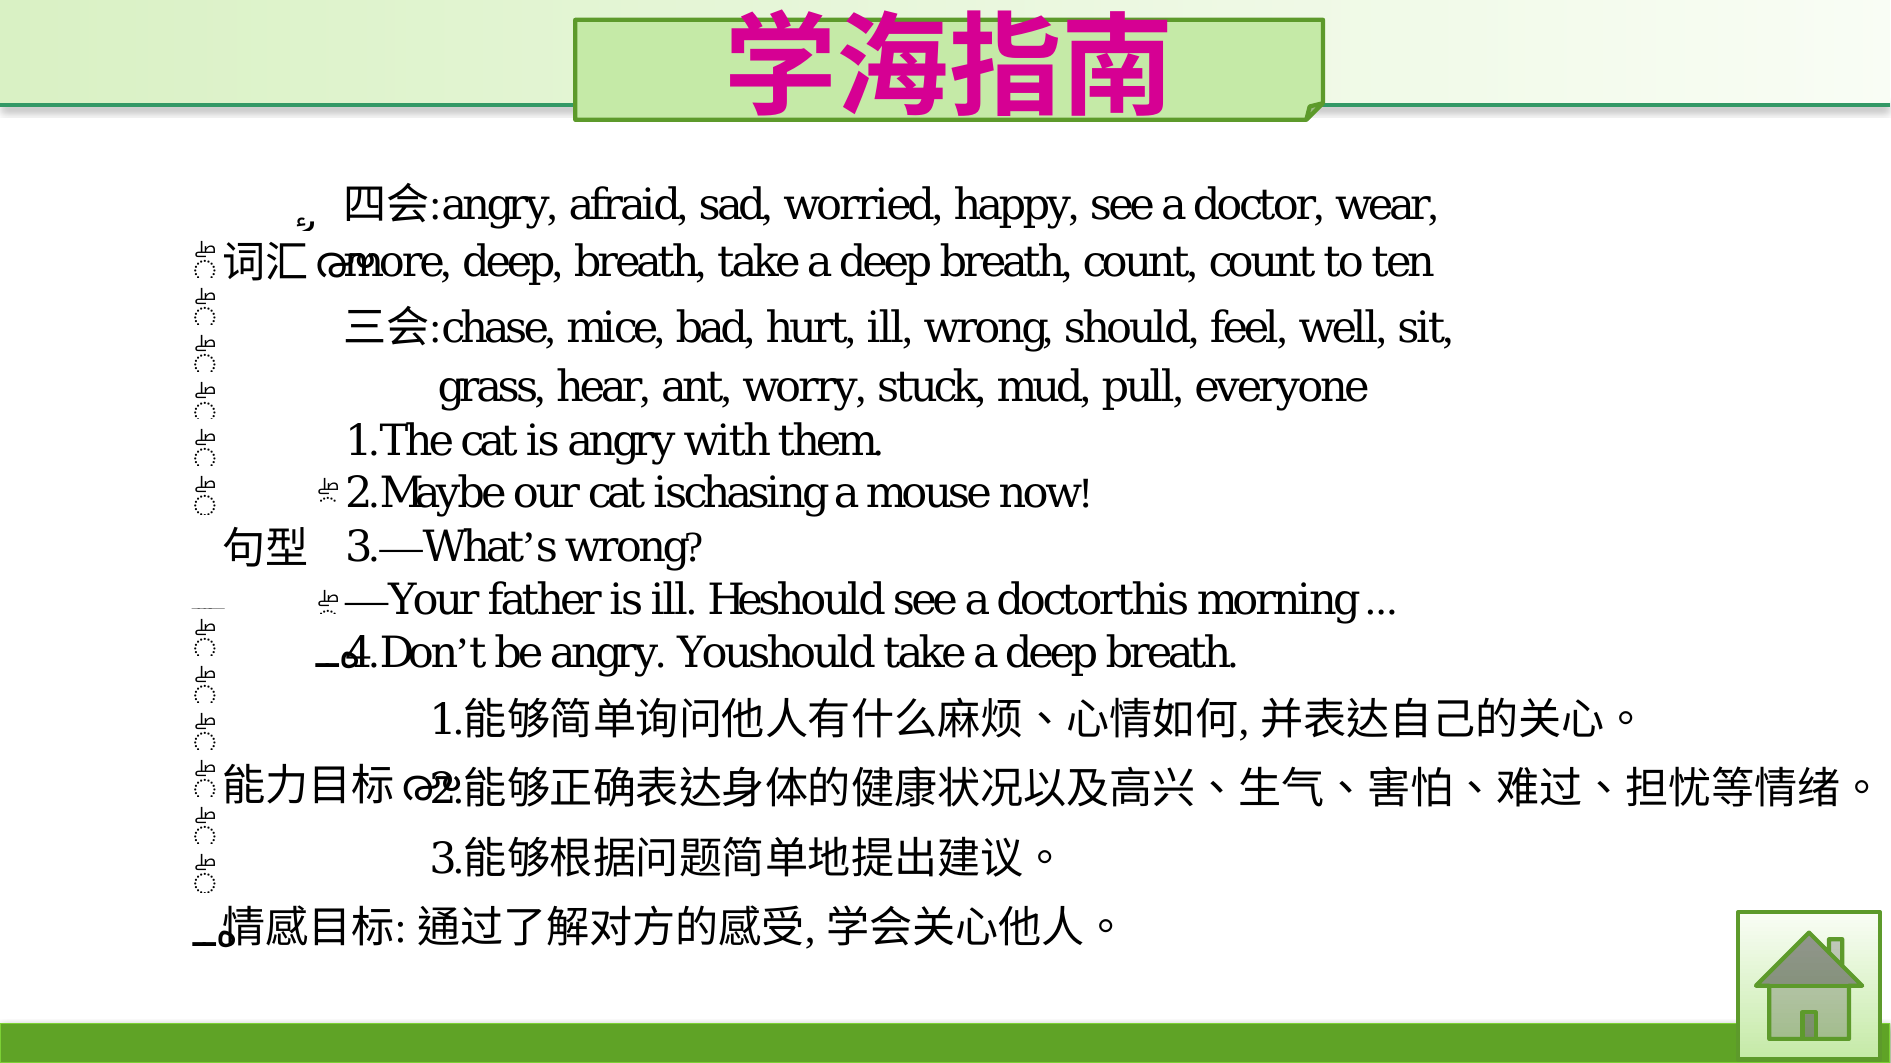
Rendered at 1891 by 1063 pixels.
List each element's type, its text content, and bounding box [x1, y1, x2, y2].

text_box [153, 141, 1891, 983]
text_box 学海指南 [573, 17, 1326, 122]
